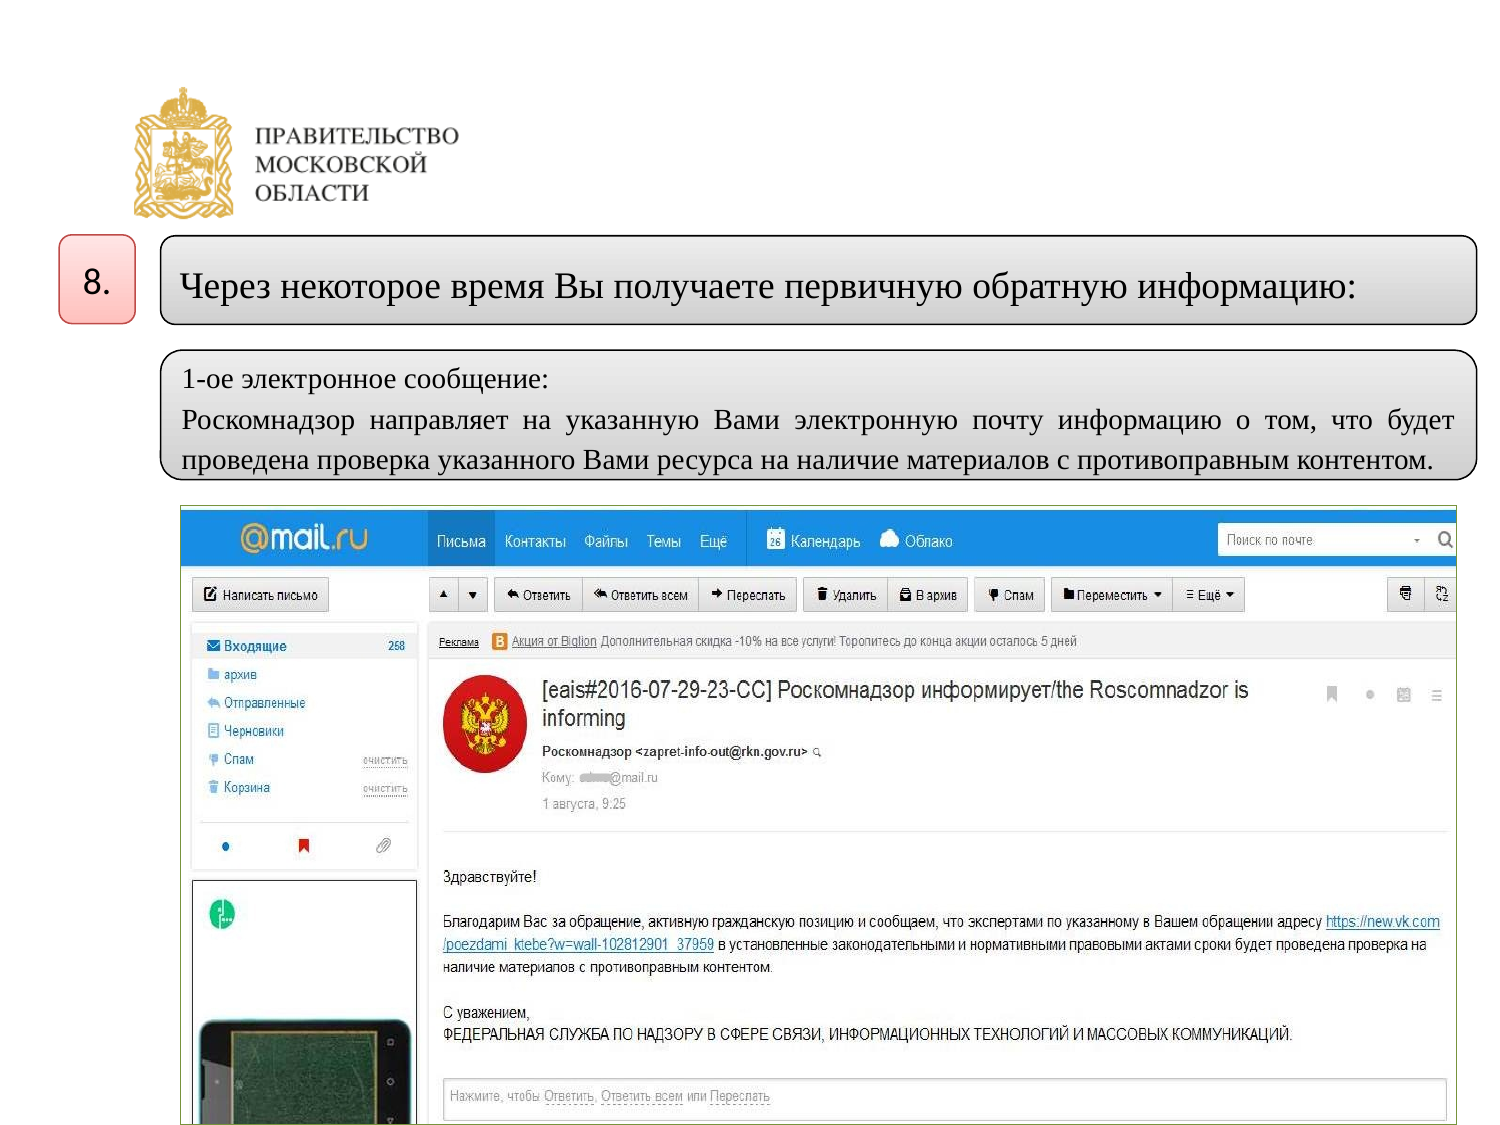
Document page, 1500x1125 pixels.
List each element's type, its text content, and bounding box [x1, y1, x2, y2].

text_box Через некоторое время Вы получаете первичную обратную информацию: [160, 235, 1477, 325]
text_box 8. [59, 273, 136, 324]
picture [180, 505, 1457, 1125]
text_box 1-ое электронное сообщение: Роскомнадзор направляет на указанную Вами электронную почту информацию о том, что будет проведена проверка указанного Вами ресурса на наличие материалов с противоправным контентом. [160, 350, 1477, 480]
picture [41, 39, 521, 265]
